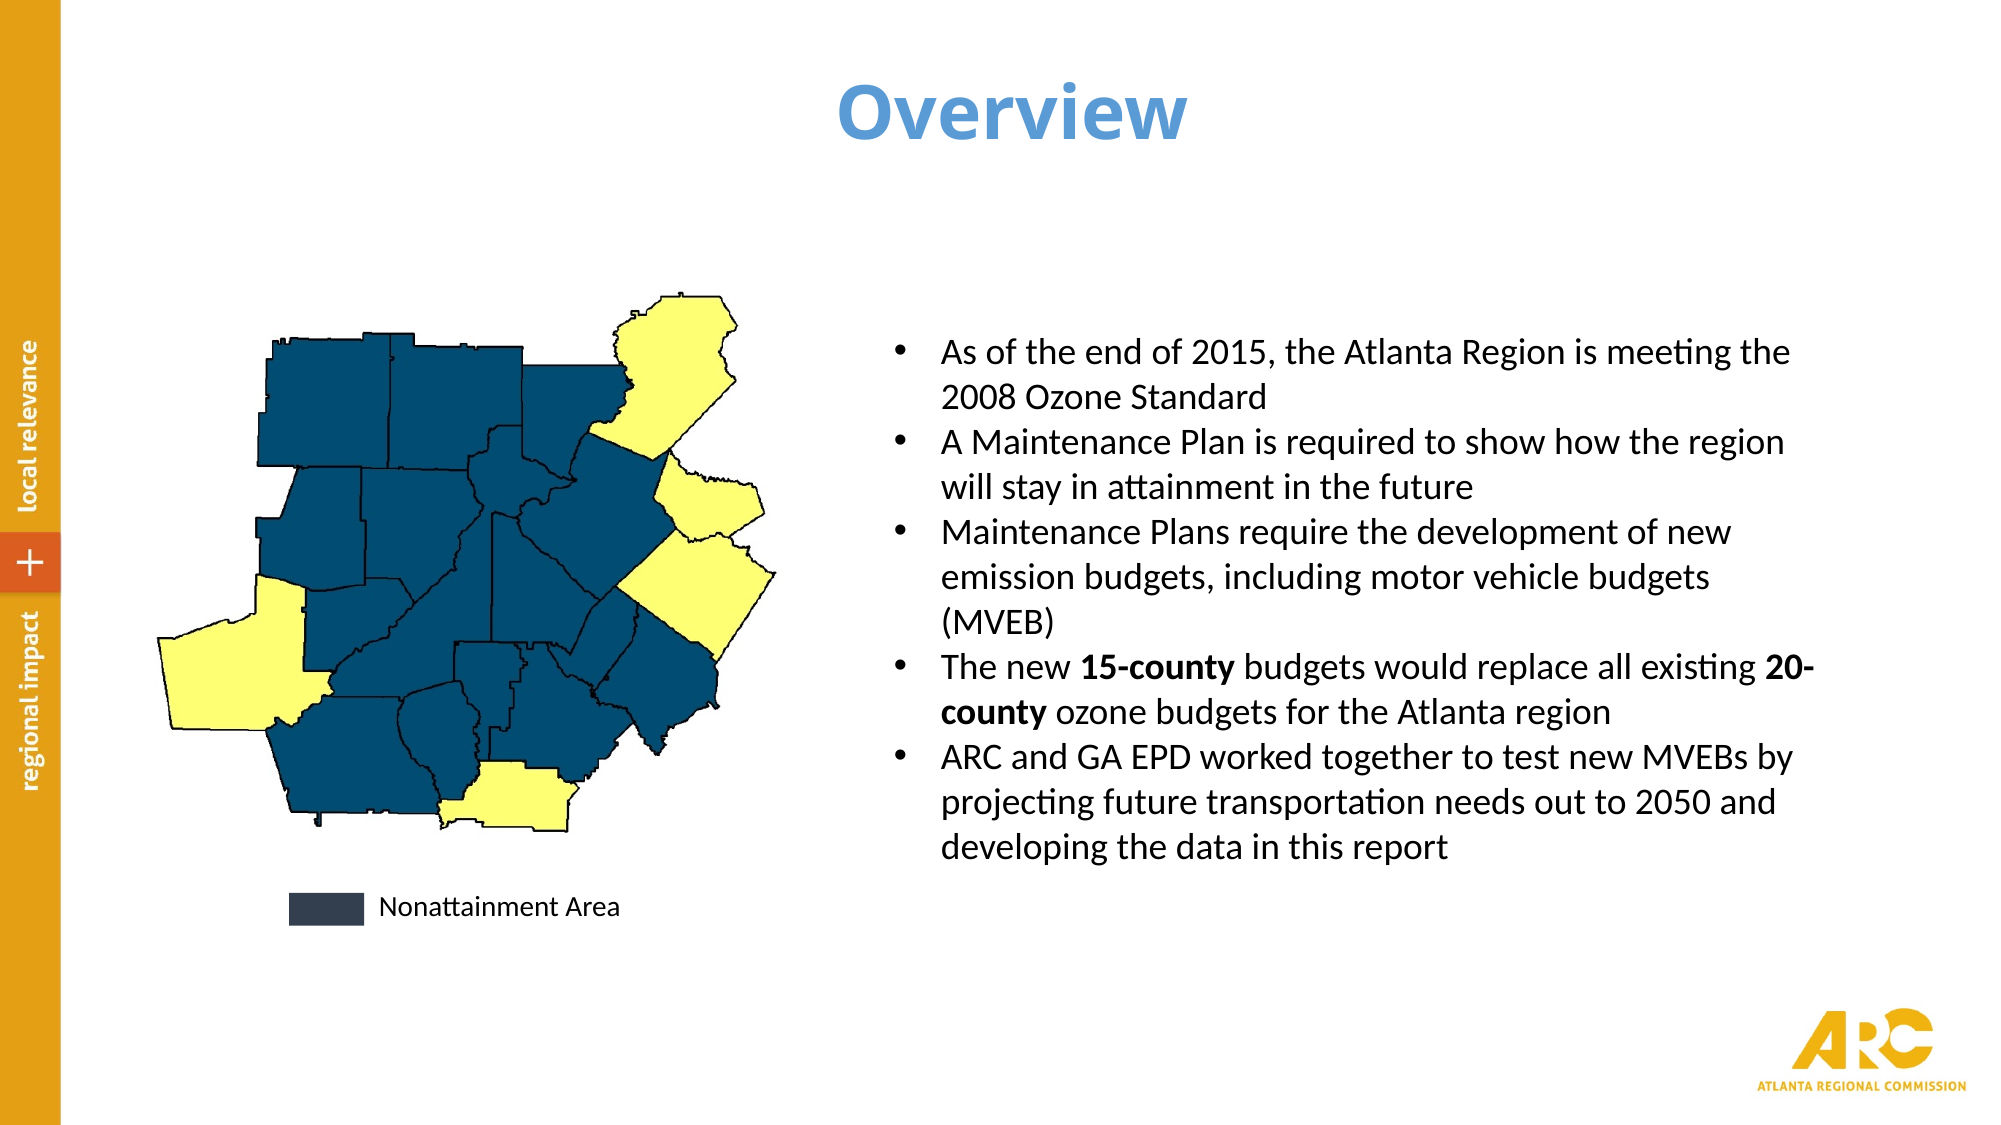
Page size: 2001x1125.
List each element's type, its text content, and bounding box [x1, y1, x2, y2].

picture [155, 289, 785, 836]
text_box As of the end of 2015, the Atlanta Region is meeting the 2008 Ozone Standard A Maintenance Plan is required to show how the region will stay in attainment in the future Maintenance Plans require the development of new emission budgets, including motor vehicle budgets (MVEB) The new 15-county budgets would replace all existing 20-county ozone budgets for the Atlanta region ARC and GA EPD worked together to test new MVEBs by projecting future transportation needs out to 2050 and developing the data in this report [879, 319, 1830, 875]
text_box Overview [336, 15, 1687, 203]
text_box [289, 880, 652, 931]
picture [0, 0, 62, 1125]
picture [1749, 1000, 1975, 1104]
